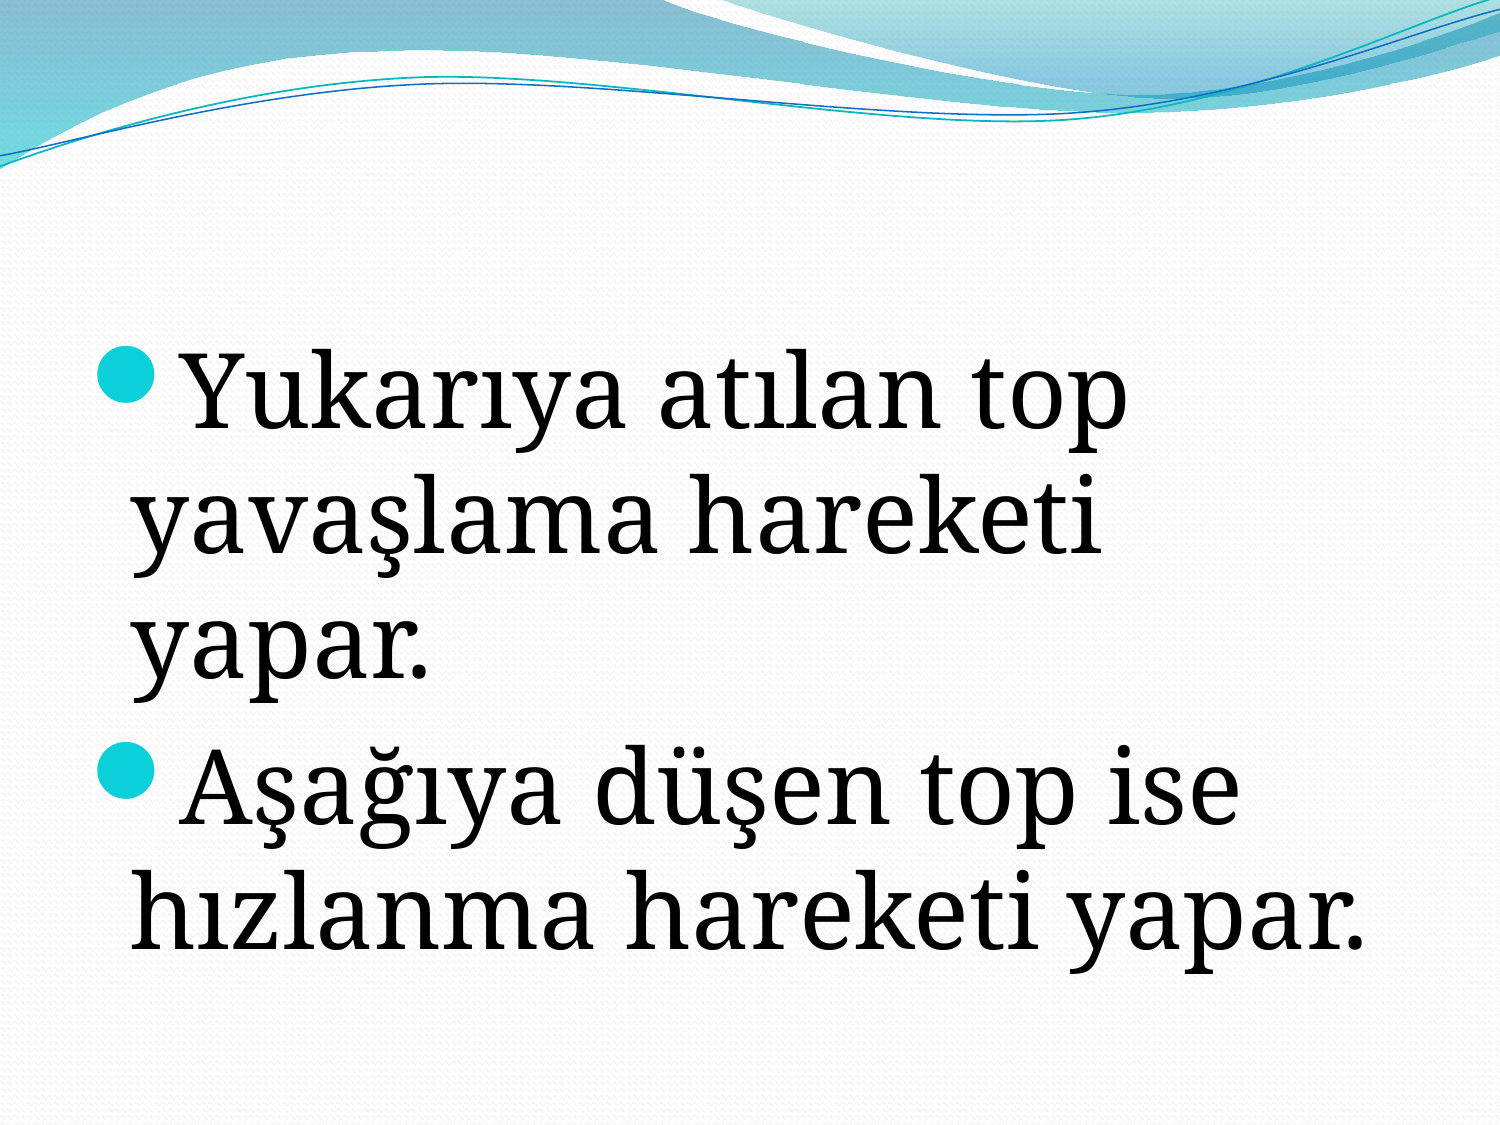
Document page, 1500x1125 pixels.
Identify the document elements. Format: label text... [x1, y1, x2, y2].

list Yukarıya atılan top yavaşlama hareketi yapar. Aşağıya düşen top ise hızlanma hareketi yapar. [75, 317, 1425, 1038]
